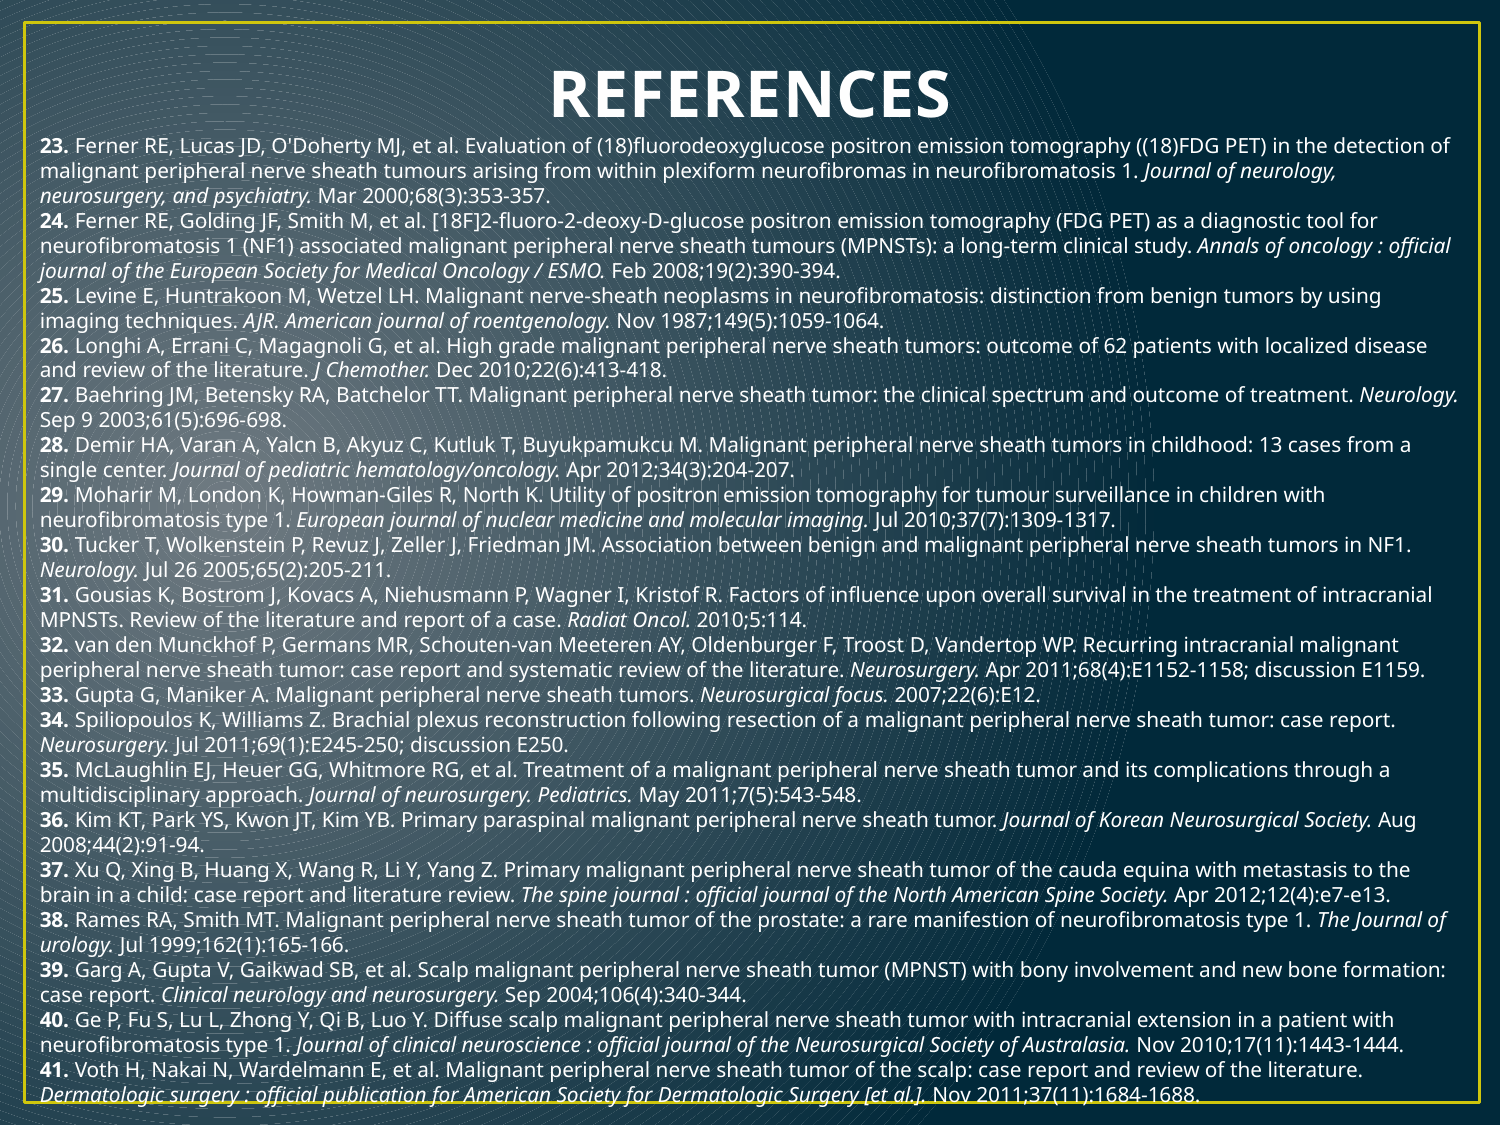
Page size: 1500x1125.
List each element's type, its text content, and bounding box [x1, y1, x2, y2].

text_box 23. Ferner RE, Lucas JD, O'Doherty MJ, et al. Evaluation of (18)fluorodeoxyglucose positron emission tomography ((18)FDG PET) in the detection of malignant peripheral nerve sheath tumours arising from within plexiform neurofibromas in neurofibromatosis 1. Journal of neurology, neurosurgery, and psychiatry. Mar 2000;68(3):353-357. 24. Ferner RE, Golding JF, Smith M, et al. [18F]2-fluoro-2-deoxy-D-glucose positron emission tomography (FDG PET) as a diagnostic tool for neurofibromatosis 1 (NF1) associated malignant peripheral nerve sheath tumours (MPNSTs): a long-term clinical study. Annals of oncology : official journal of the European Society for Medical Oncology / ESMO. Feb 2008;19(2):390-394. 25. Levine E, Huntrakoon M, Wetzel LH. Malignant nerve-sheath neoplasms in neurofibromatosis: distinction from benign tumors by using imaging techniques. AJR. American journal of roentgenology. Nov 1987;149(5):1059-1064. 26. Longhi A, Errani C, Magagnoli G, et al. High grade malignant peripheral nerve sheath tumors: outcome of 62 patients with localized disease and review of the literature. J Chemother. Dec 2010;22(6):413-418. 27. Baehring JM, Betensky RA, Batchelor TT. Malignant peripheral nerve sheath tumor: the clinical spectrum and outcome of treatment. Neurology. Sep 9 2003;61(5):696-698. 28. Demir HA, Varan A, Yalcn B, Akyuz C, Kutluk T, Buyukpamukcu M. Malignant peripheral nerve sheath tumors in childhood: 13 cases from a single center. Journal of pediatric hematology/oncology. Apr 2012;34(3):204-207. 29. Moharir M, London K, Howman-Giles R, North K. Utility of positron emission tomography for tumour surveillance in children with neurofibromatosis type 1. European journal of nuclear medicine and molecular imaging. Jul 2010;37(7):1309-1317. 30. Tucker T, Wolkenstein P, Revuz J, Zeller J, Friedman JM. Association between benign and malignant peripheral nerve sheath tumors in NF1. Neurology. Jul 26 2005;65(2):205-211. 31. Gousias K, Bostrom J, Kovacs A, Niehusmann P, Wagner I, Kristof R. Factors of influence upon overall survival in the treatment of intracranial MPNSTs. Review of the literature and report of a case. Radiat Oncol. 2010;5:114. 32. van den Munckhof P, Germans MR, Schouten-van Meeteren AY, Oldenburger F, Troost D, Vandertop WP. Recurring intracranial malignant peripheral nerve sheath tumor: case report and systematic review of the literature. Neurosurgery. Apr 2011;68(4):E1152-1158; discussion E1159. 33. Gupta G, Maniker A. Malignant peripheral nerve sheath tumors. Neurosurgical focus. 2007;22(6):E12. 34. Spiliopoulos K, Williams Z. Brachial plexus reconstruction following resection of a malignant peripheral nerve sheath tumor: case report. Neurosurgery. Jul 2011;69(1):E245-250; discussion E250. 35. McLaughlin EJ, Heuer GG, Whitmore RG, et al. Treatment of a malignant peripheral nerve sheath tumor and its complications through a multidisciplinary approach. Journal of neurosurgery. Pediatrics. May 2011;7(5):543-548. 36. Kim KT, Park YS, Kwon JT, Kim YB. Primary paraspinal malignant peripheral nerve sheath tumor. Journal of Korean Neurosurgical Society. Aug 2008;44(2):91-94. 37. Xu Q, Xing B, Huang X, Wang R, Li Y, Yang Z. Primary malignant peripheral nerve sheath tumor of the cauda equina with metastasis to the brain in a child: case report and literature review. The spine journal : official journal of the North American Spine Society. Apr 2012;12(4):e7-e13. 38. Rames RA, Smith MT. Malignant peripheral nerve sheath tumor of the prostate: a rare manifestion of neurofibromatosis type 1. The Journal of urology. Jul 1999;162(1):165-166. 39. Garg A, Gupta V, Gaikwad SB, et al. Scalp malignant peripheral nerve sheath tumor (MPNST) with bony involvement and new bone formation: case report. Clinical neurology and neurosurgery. Sep 2004;106(4):340-344. 40. Ge P, Fu S, Lu L, Zhong Y, Qi B, Luo Y. Diffuse scalp malignant peripheral nerve sheath tumor with intracranial extension in a patient with neurofibromatosis type 1. Journal of clinical neuroscience : official journal of the Neurosurgical Society of Australasia. Nov 2010;17(11):1443-1444. 41. Voth H, Nakai N, Wardelmann E, et al. Malignant peripheral nerve sheath tumor of the scalp: case report and review of the literature. Dermatologic surgery : official publication for American Society for Dermatologic Surgery [et al.]. Nov 2011;37(11):1684-1688. [24, 138, 1475, 1125]
title REFERENCES [0, 45, 1500, 138]
